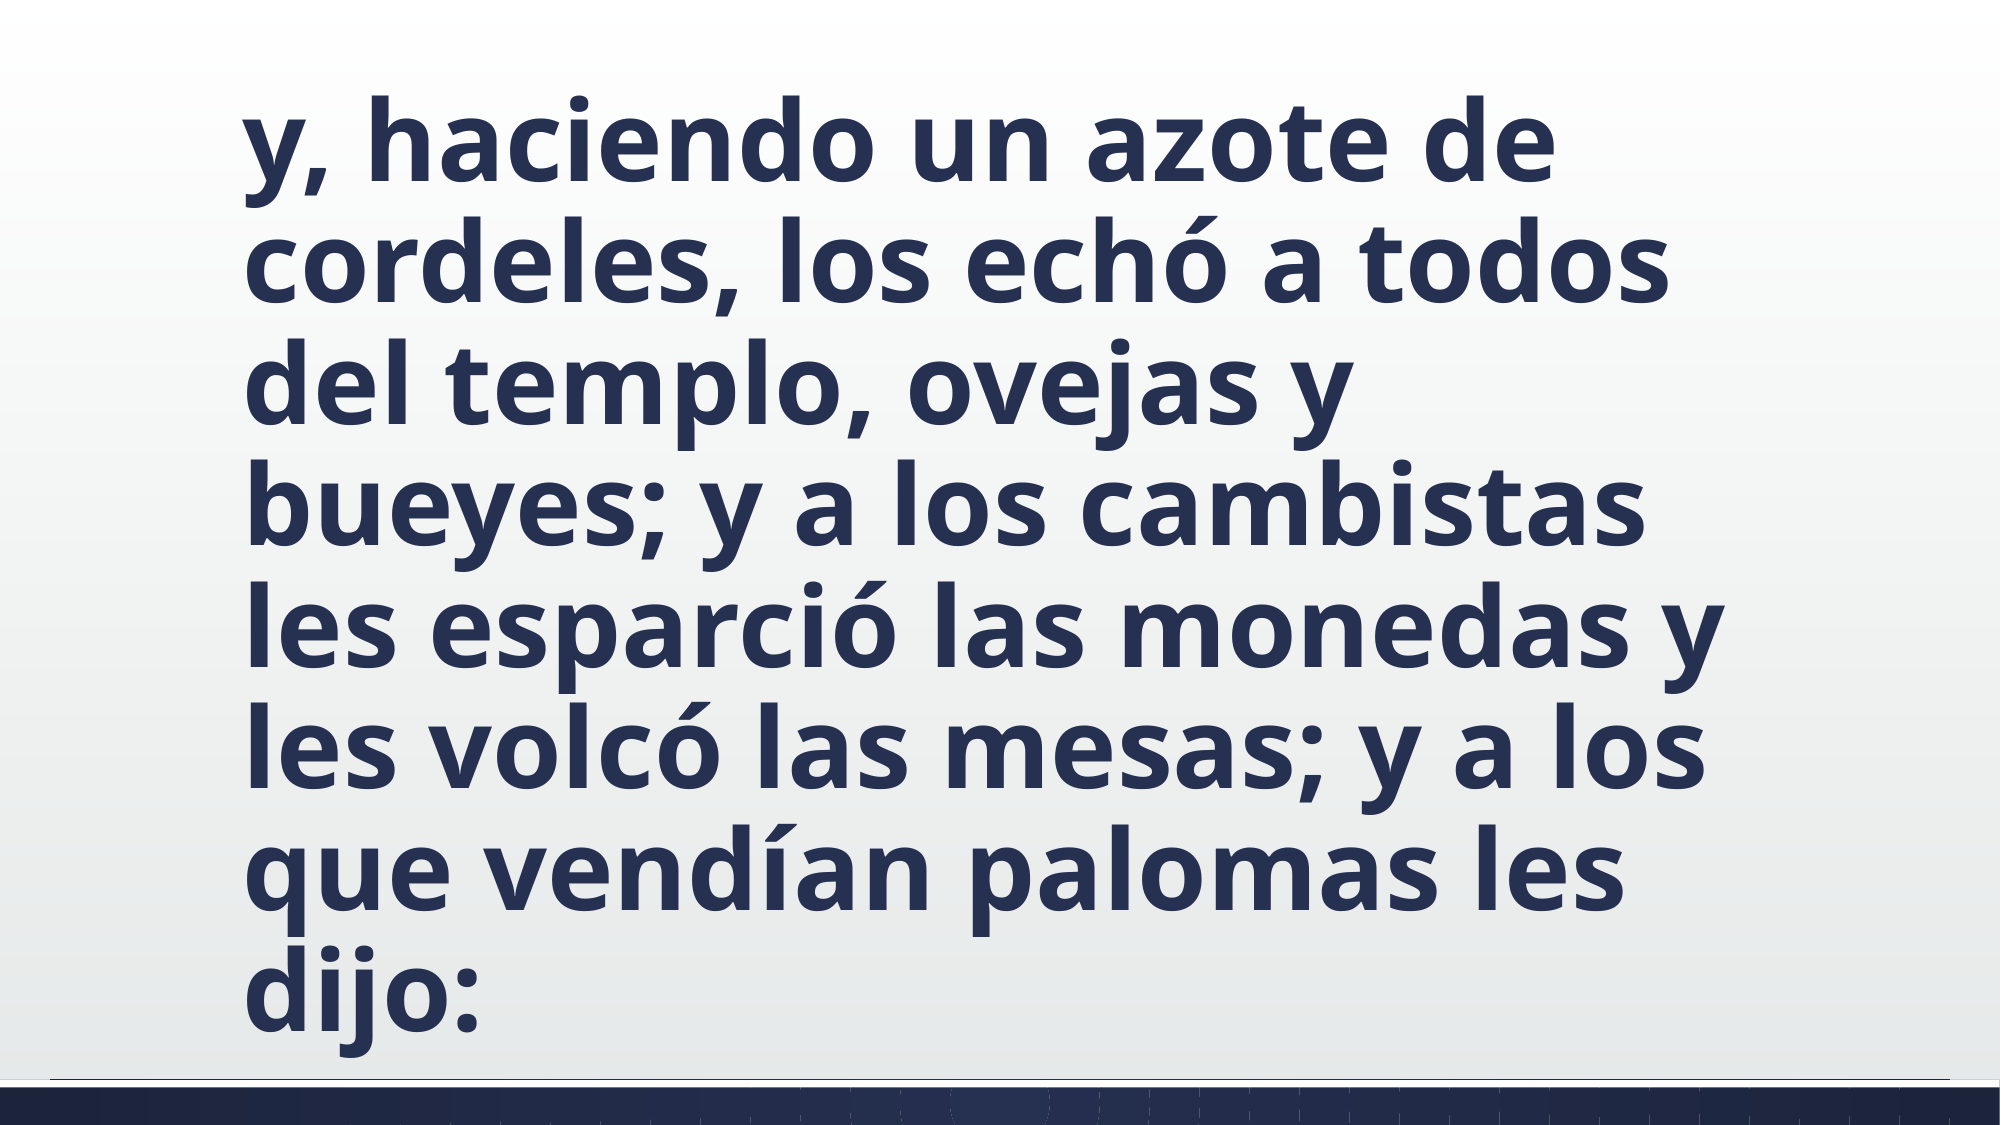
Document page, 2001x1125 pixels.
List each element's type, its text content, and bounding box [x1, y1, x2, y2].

list y, haciendo un azote de cordeles, los echó a todos del templo, ovejas y bueyes; y a los cambistas les esparció las monedas y les volcó las mesas; y a los que vendían palomas les dijo: [219, 76, 1780, 990]
